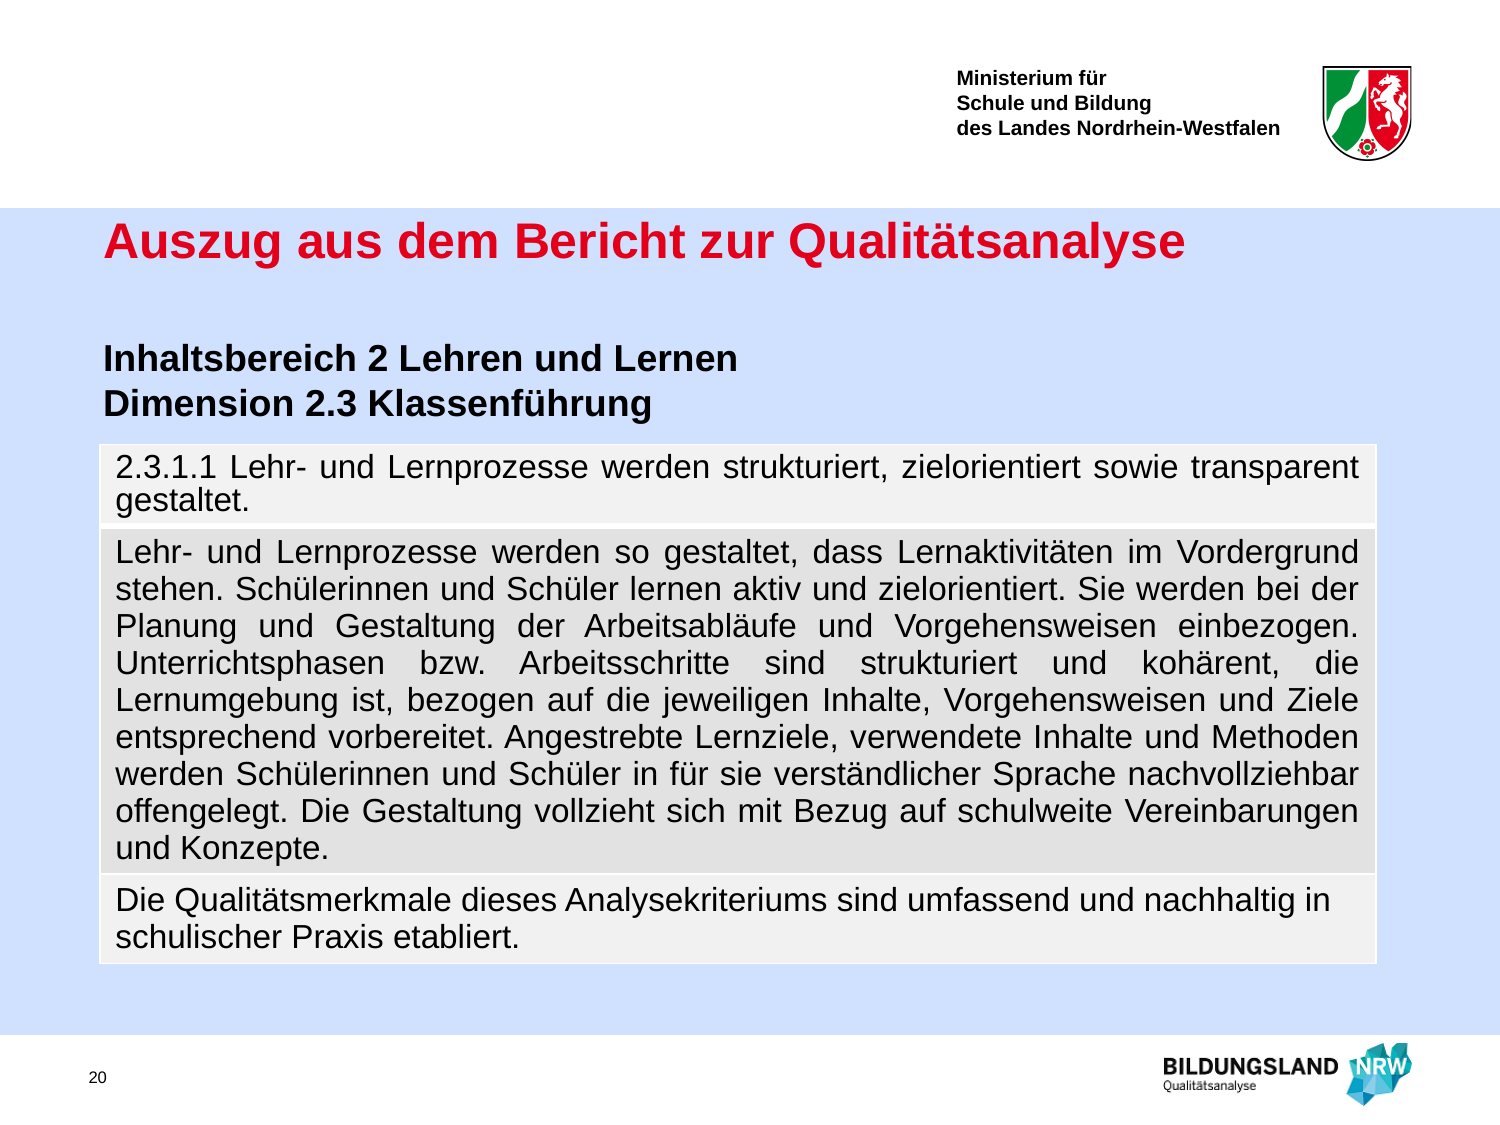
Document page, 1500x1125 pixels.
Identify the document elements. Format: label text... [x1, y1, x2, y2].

slide_number 20 [88, 1067, 136, 1124]
table_cell Die Qualitätsmerkmale dieses Analysekriteriums sind umfassend und nachhaltig in schulischer Praxis etabliert. [101, 875, 1375, 963]
text_box Auszug aus dem Bericht zur Qualitätsanalyse [88, 208, 1425, 277]
text_box Inhaltsbereich 2 Lehren und Lernen Dimension 2.3 Klassenführung [88, 326, 1081, 431]
table_cell Lehr- und Lernprozesse werden so gestaltet, dass Lernaktivitäten im Vordergrund stehen. Schülerinnen und Schüler lernen aktiv und zielorientiert. Sie werden bei der Planung und Gestaltung der Arbeitsabläufe und Vorgehensweisen einbezogen. Unterrichtsphasen bzw. Arbeitsschritte sind strukturiert und kohärent, die Lernumgebung ist, bezogen auf die jeweiligen Inhalte, Vorgehensweisen und Ziele entsprechend vorbereitet. Angestrebte Lernziele, verwendete Inhalte und Methoden werden Schülerinnen und Schüler in für sie verständlicher Sprache nachvollziehbar offengelegt. Die Gestaltung vollzieht sich mit Bezug auf schulweite Vereinbarungen und Konzepte. [101, 529, 1375, 873]
picture [1163, 1043, 1412, 1106]
table_header 2.3.1.1 Lehr- und Lernprozesse werden strukturiert, zielorientiert sowie transparent gestaltet. [101, 445, 1375, 523]
picture [1320, 66, 1412, 161]
